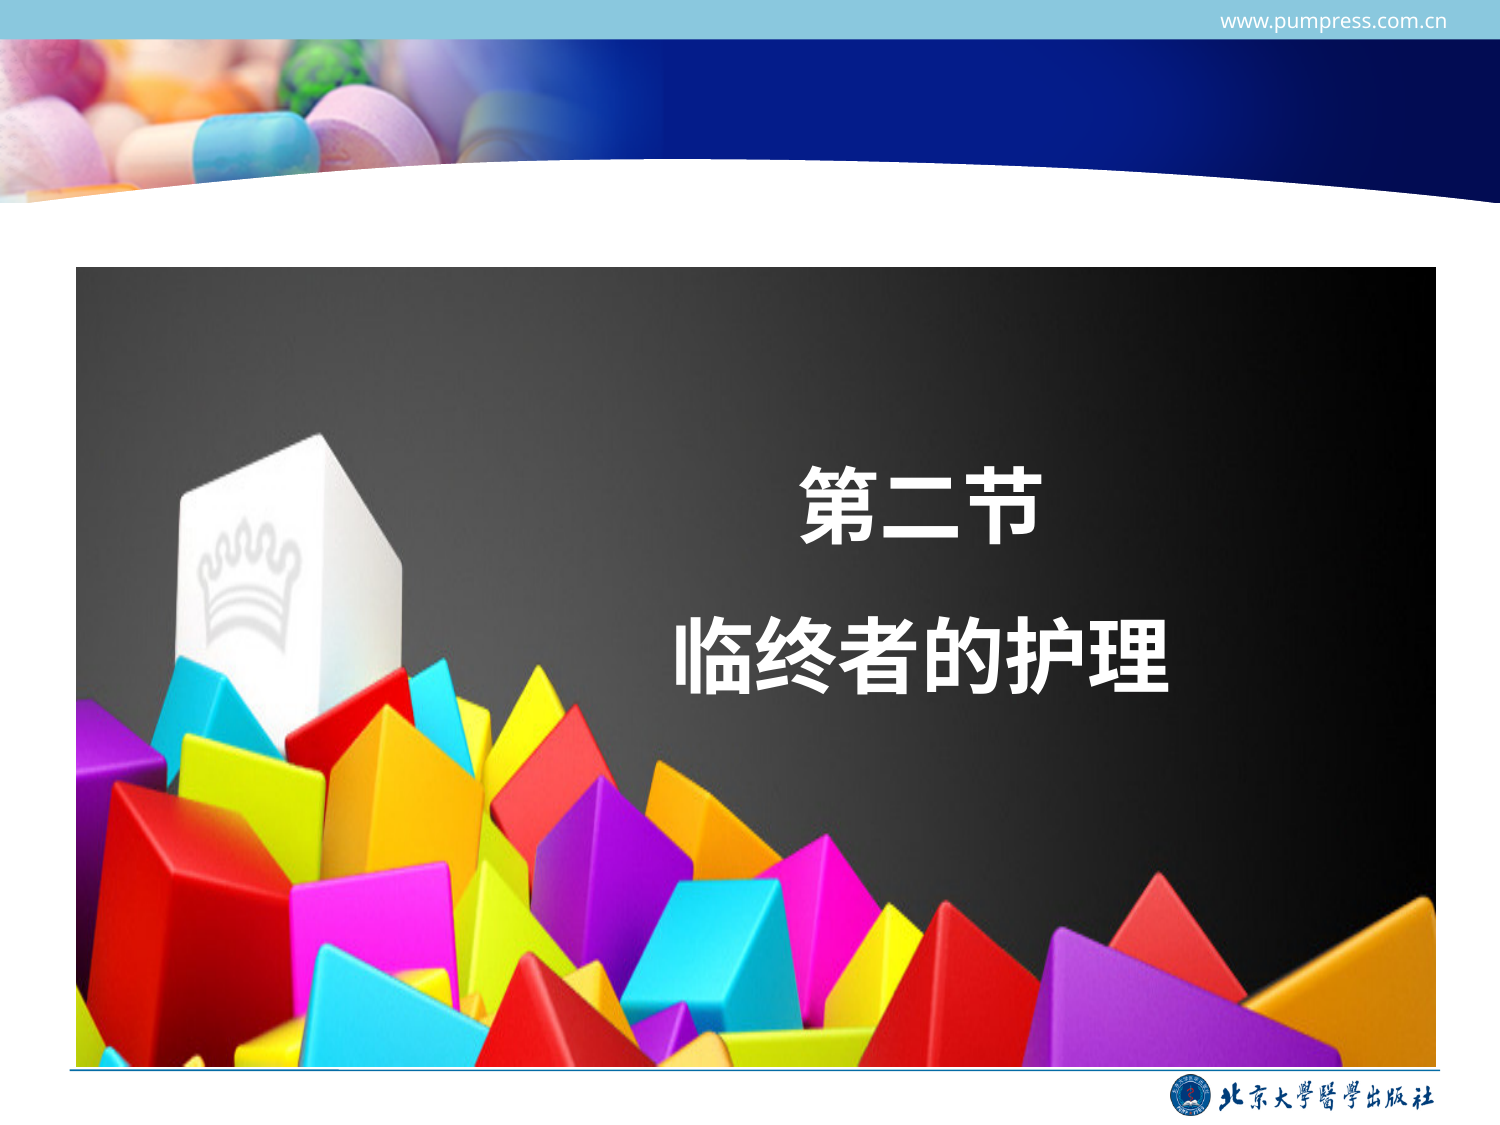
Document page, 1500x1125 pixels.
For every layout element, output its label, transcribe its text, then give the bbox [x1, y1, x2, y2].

picture [0, 40, 1500, 203]
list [76, 266, 1436, 1067]
slide_number www.pumpress.com.cn [1024, 0, 1463, 38]
picture [1170, 1074, 1436, 1118]
